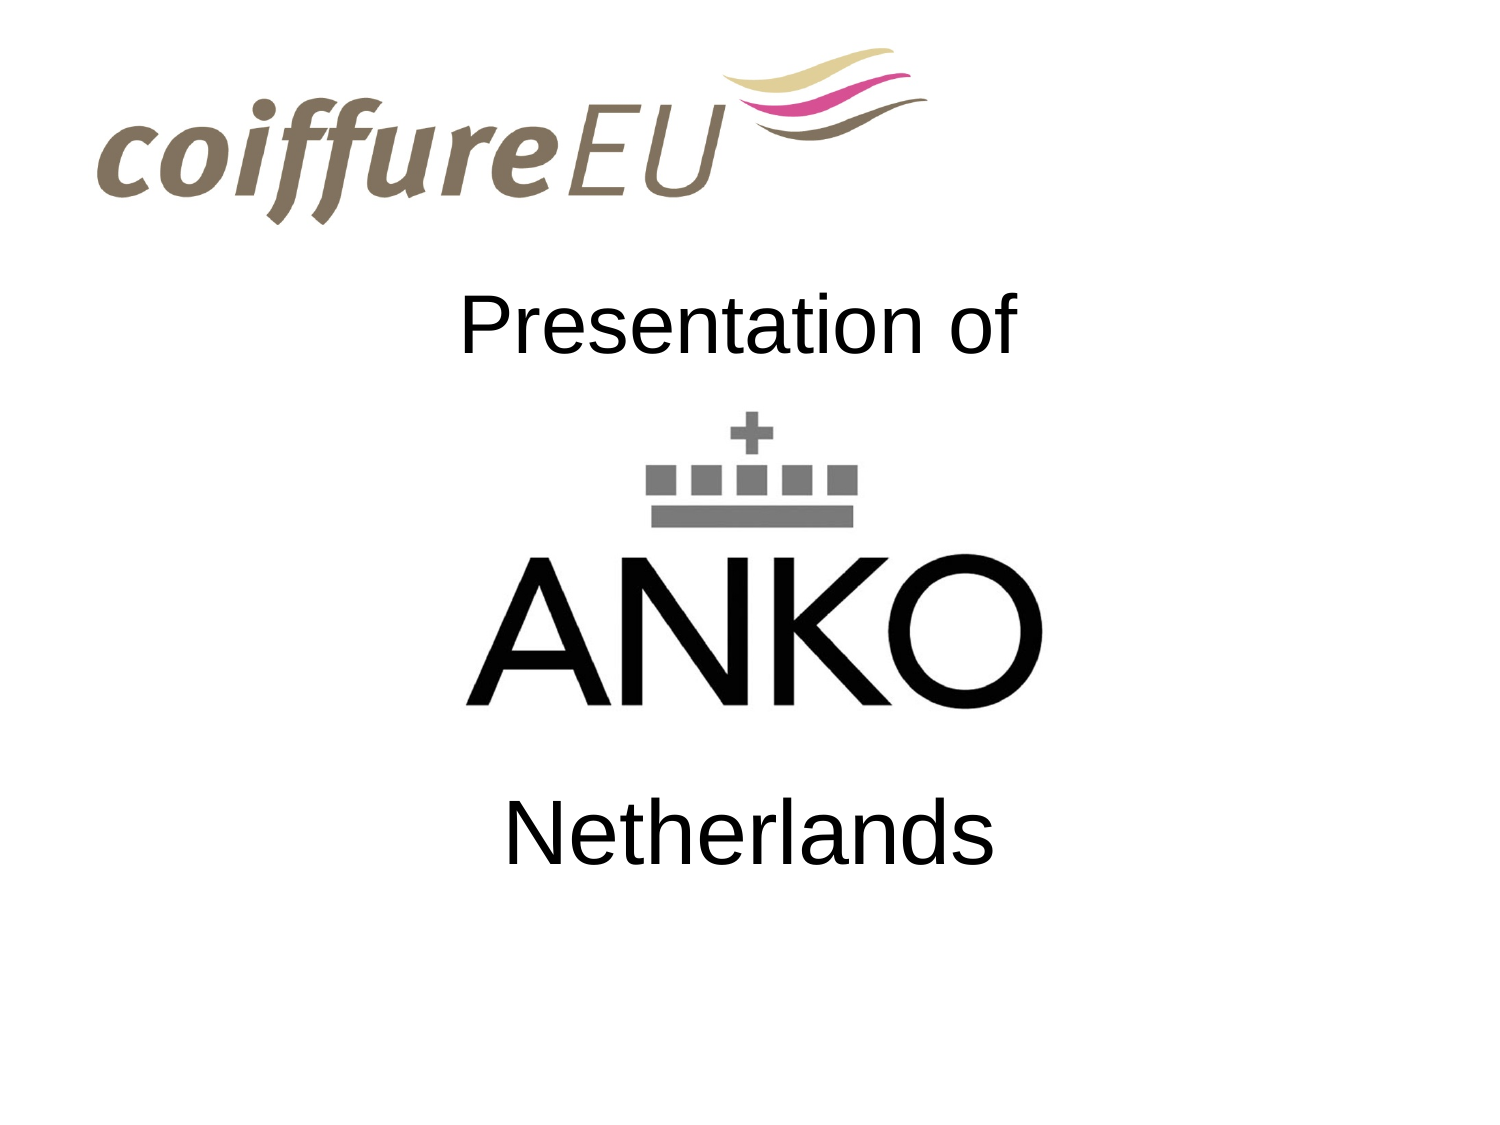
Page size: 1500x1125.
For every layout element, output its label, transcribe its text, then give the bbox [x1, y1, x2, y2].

picture [430, 373, 1081, 744]
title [88, 42, 936, 231]
list Presentation of Netherlands [75, 262, 1425, 1005]
